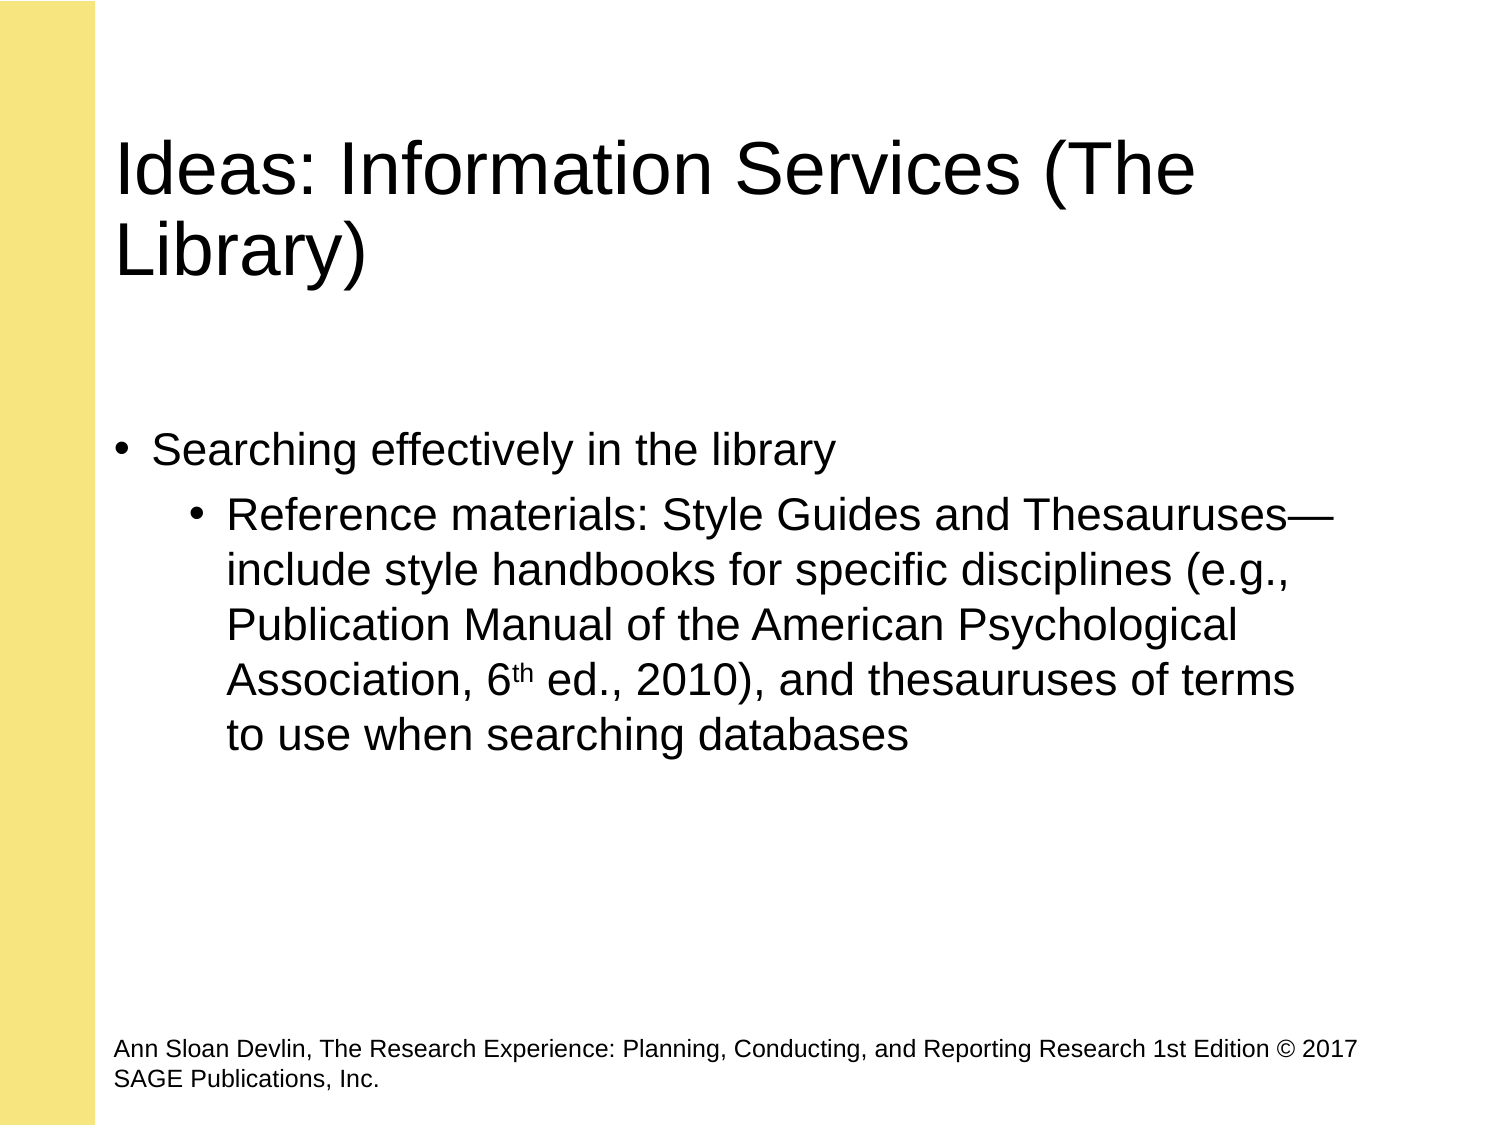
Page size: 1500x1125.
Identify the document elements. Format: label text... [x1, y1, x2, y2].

title Ideas: Information Services (The Library) [99, 122, 1393, 300]
list Searching effectively in the library Reference materials: Style Guides and Thesauruses—include style handbooks for specific disciplines (e.g., Publication Manual of the American Psychological Association, 6th ed., 2010), and thesauruses of terms to use when searching databases [98, 412, 1359, 815]
picture [0, 1, 96, 1125]
